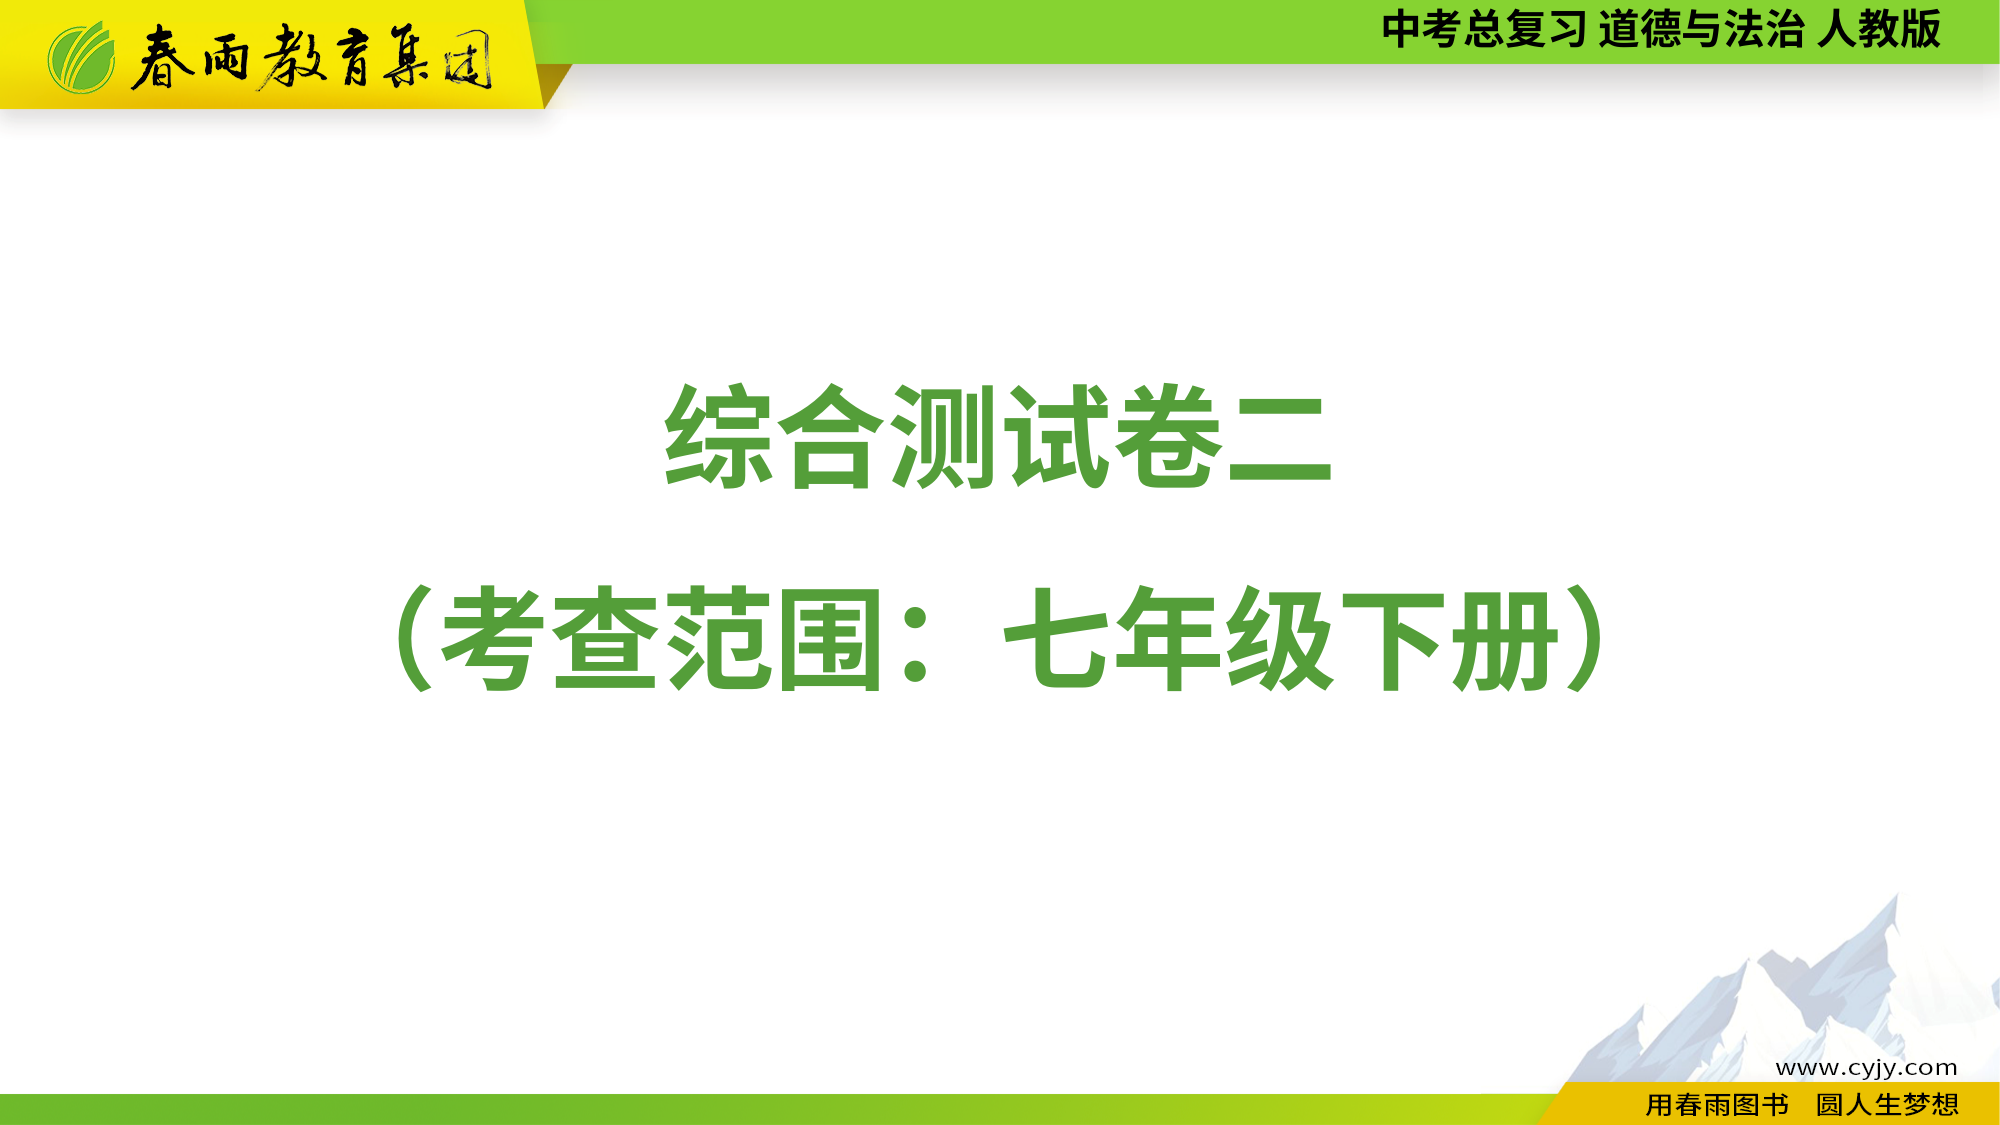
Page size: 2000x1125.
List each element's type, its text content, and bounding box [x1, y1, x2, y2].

text_box 综合测试卷二 （考查范围：七年级下册） [54, 291, 1946, 712]
picture [0, 0, 2000, 1125]
